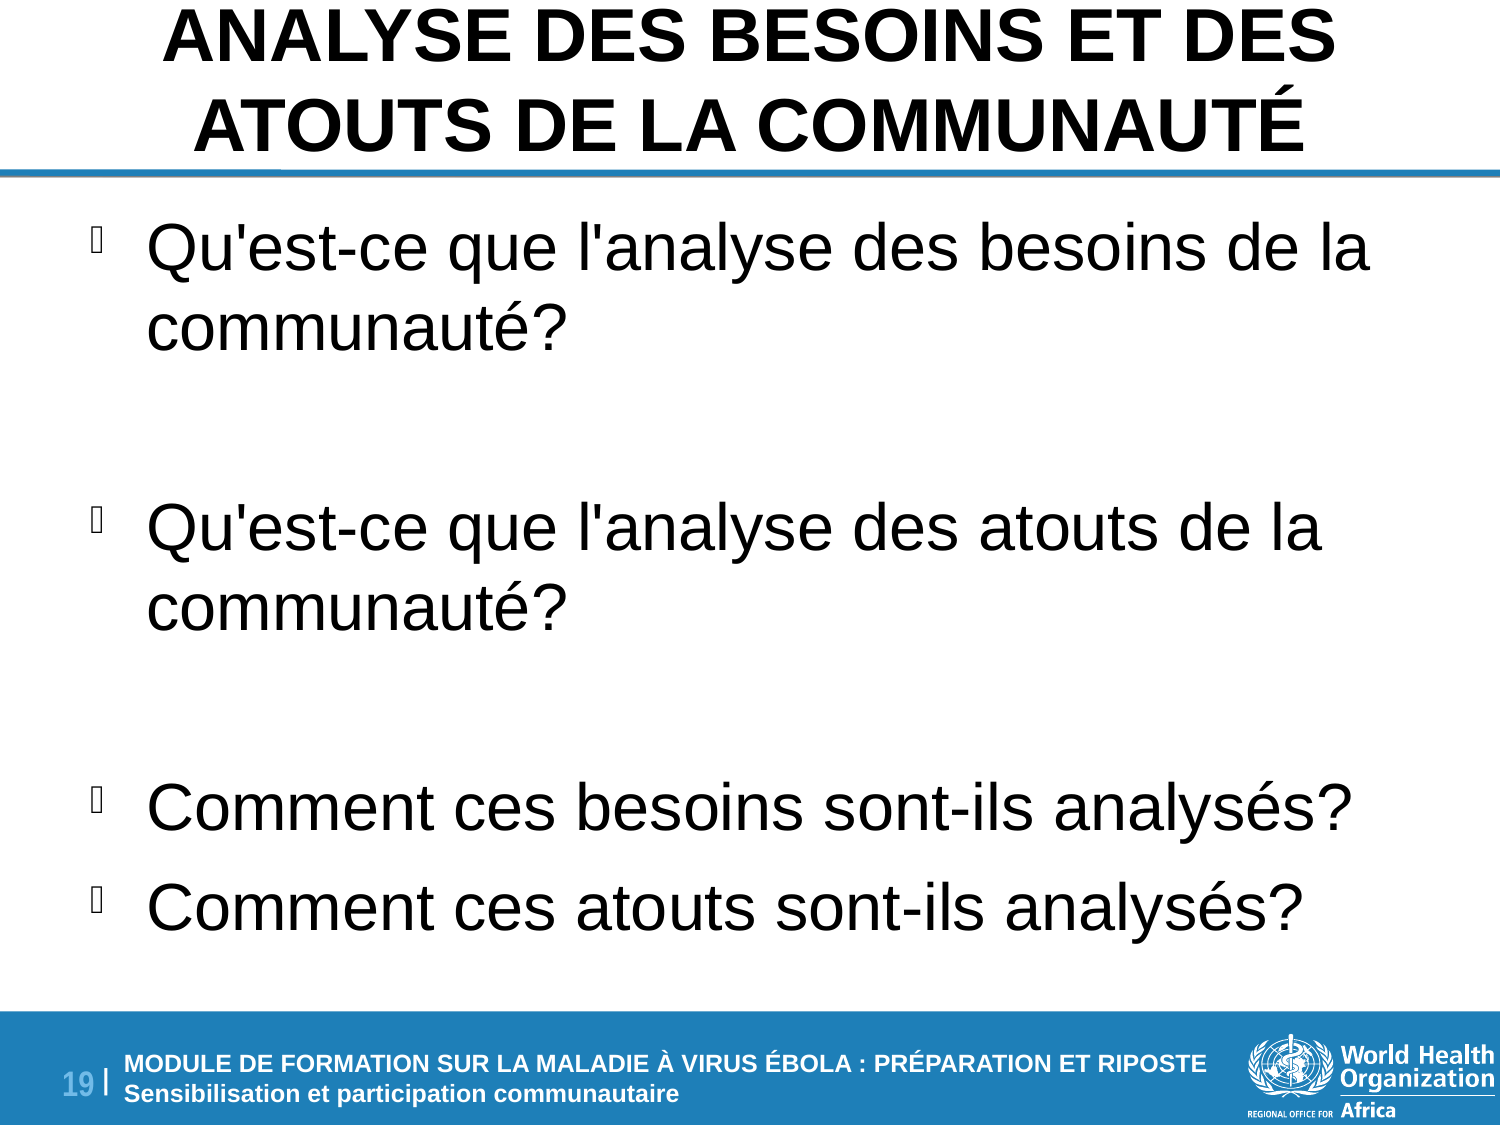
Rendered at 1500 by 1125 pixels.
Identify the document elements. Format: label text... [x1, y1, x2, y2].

list Qu'est-ce que l'analyse des besoins de la communauté? Qu'est-ce que l'analyse des atouts de la communauté? Comment ces besoins sont-ils analysés? Comment ces atouts sont-ils analysés? [75, 196, 1425, 1005]
title ANALYSE DES BESOINS ET DES ATOUTS DE LA COMMUNAUTÉ [75, 19, 1425, 135]
